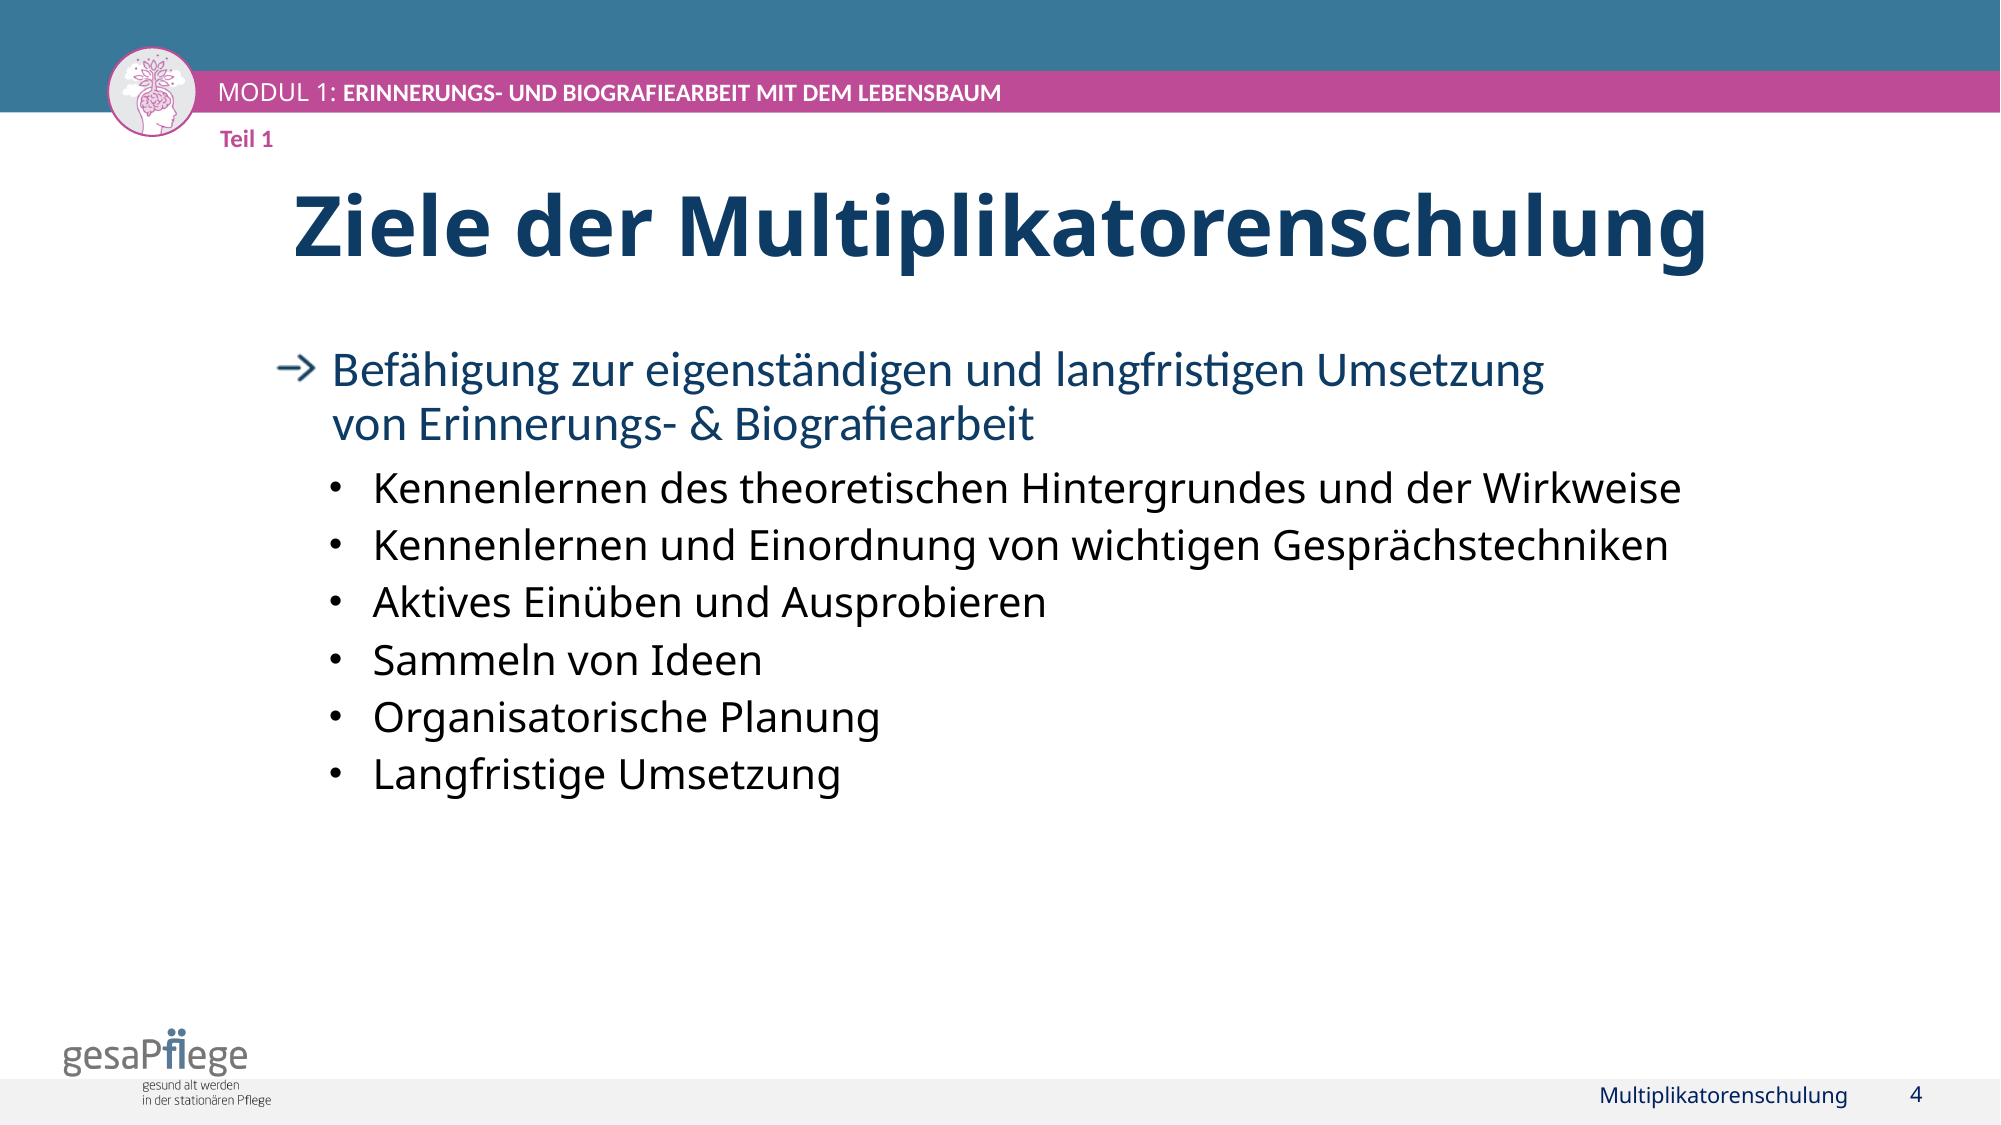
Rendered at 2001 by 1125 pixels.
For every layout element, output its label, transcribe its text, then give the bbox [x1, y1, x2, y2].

list Teil 1 [208, 120, 428, 153]
list Befähigung zur eigenständigen und langfristigen Umsetzung von Erinnerungs- & Biografiearbeit Kennenlernen des theoretischen Hintergrundes und der Wirkweise Kennenlernen und Einordnung von wichtigen Gesprächstechniken Aktives Einüben und Ausprobieren Sammeln von Ideen Organisatorische Planung Langfristige Umsetzung [214, 342, 1792, 993]
slide_number 4 [1863, 1076, 1938, 1114]
picture [62, 1027, 272, 1108]
title Ziele der Multiplikatorenschulung [214, 184, 1792, 279]
footer Multiplikatorenschulung [1111, 1076, 1863, 1114]
